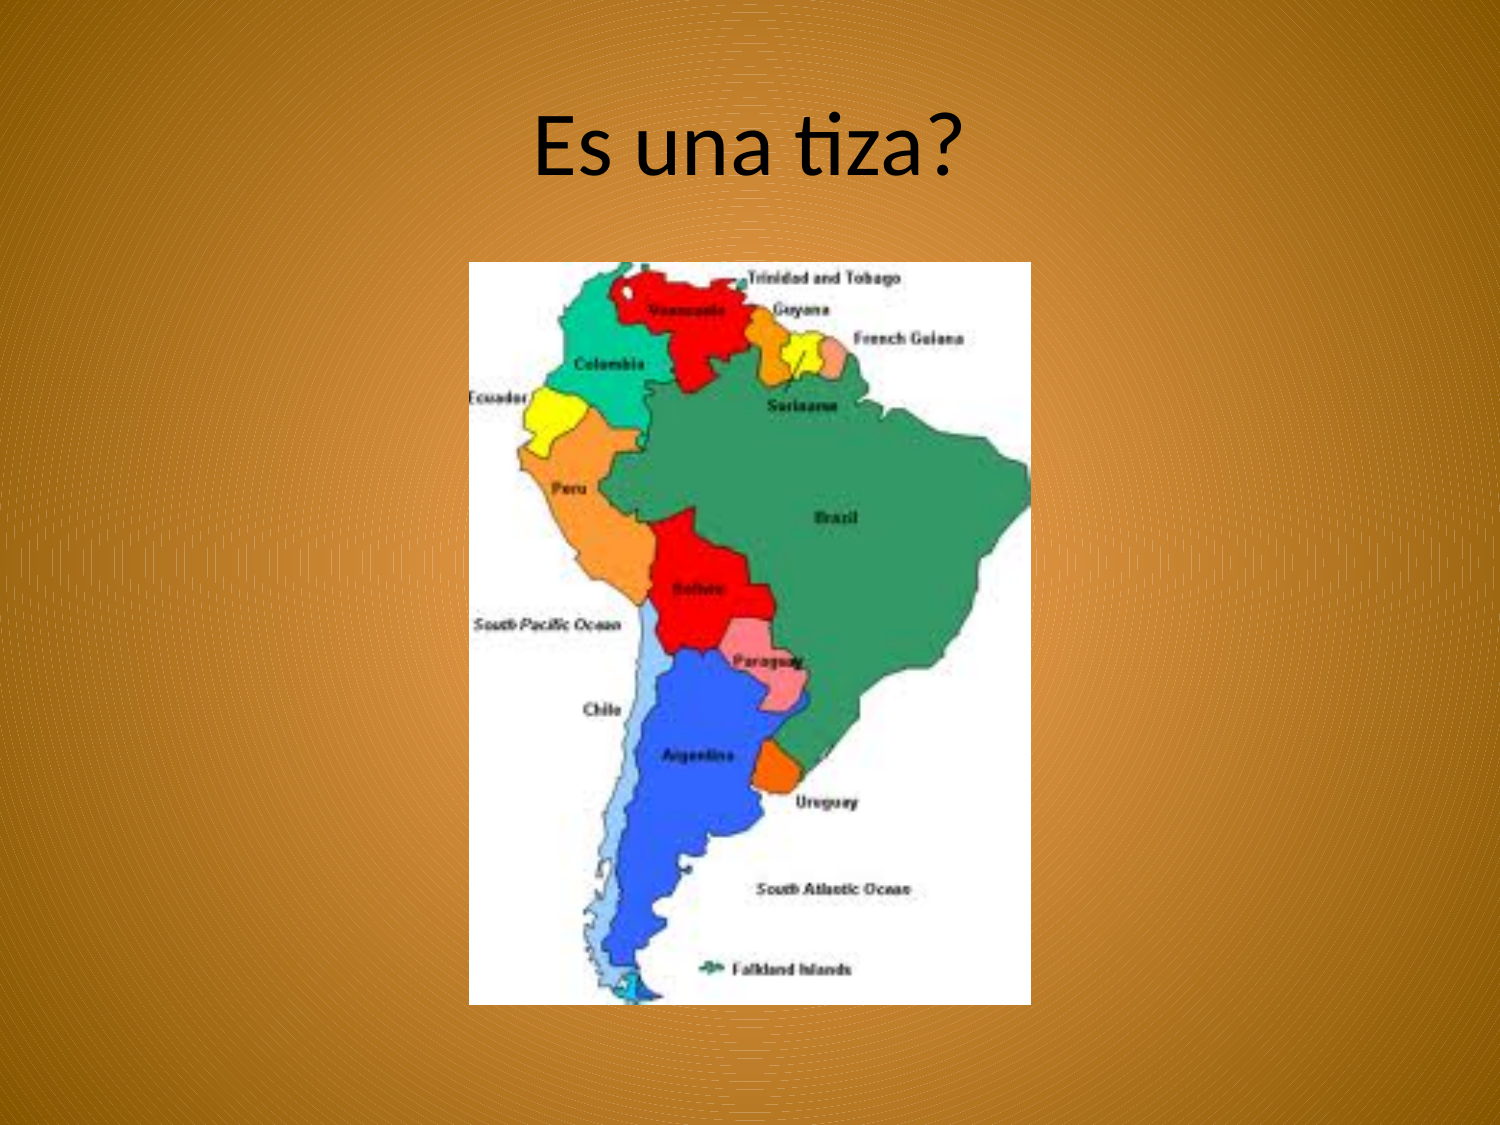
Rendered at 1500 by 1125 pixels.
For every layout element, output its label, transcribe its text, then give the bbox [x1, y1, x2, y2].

title Es una tiza? [75, 45, 1425, 233]
picture [74, 262, 1426, 1006]
